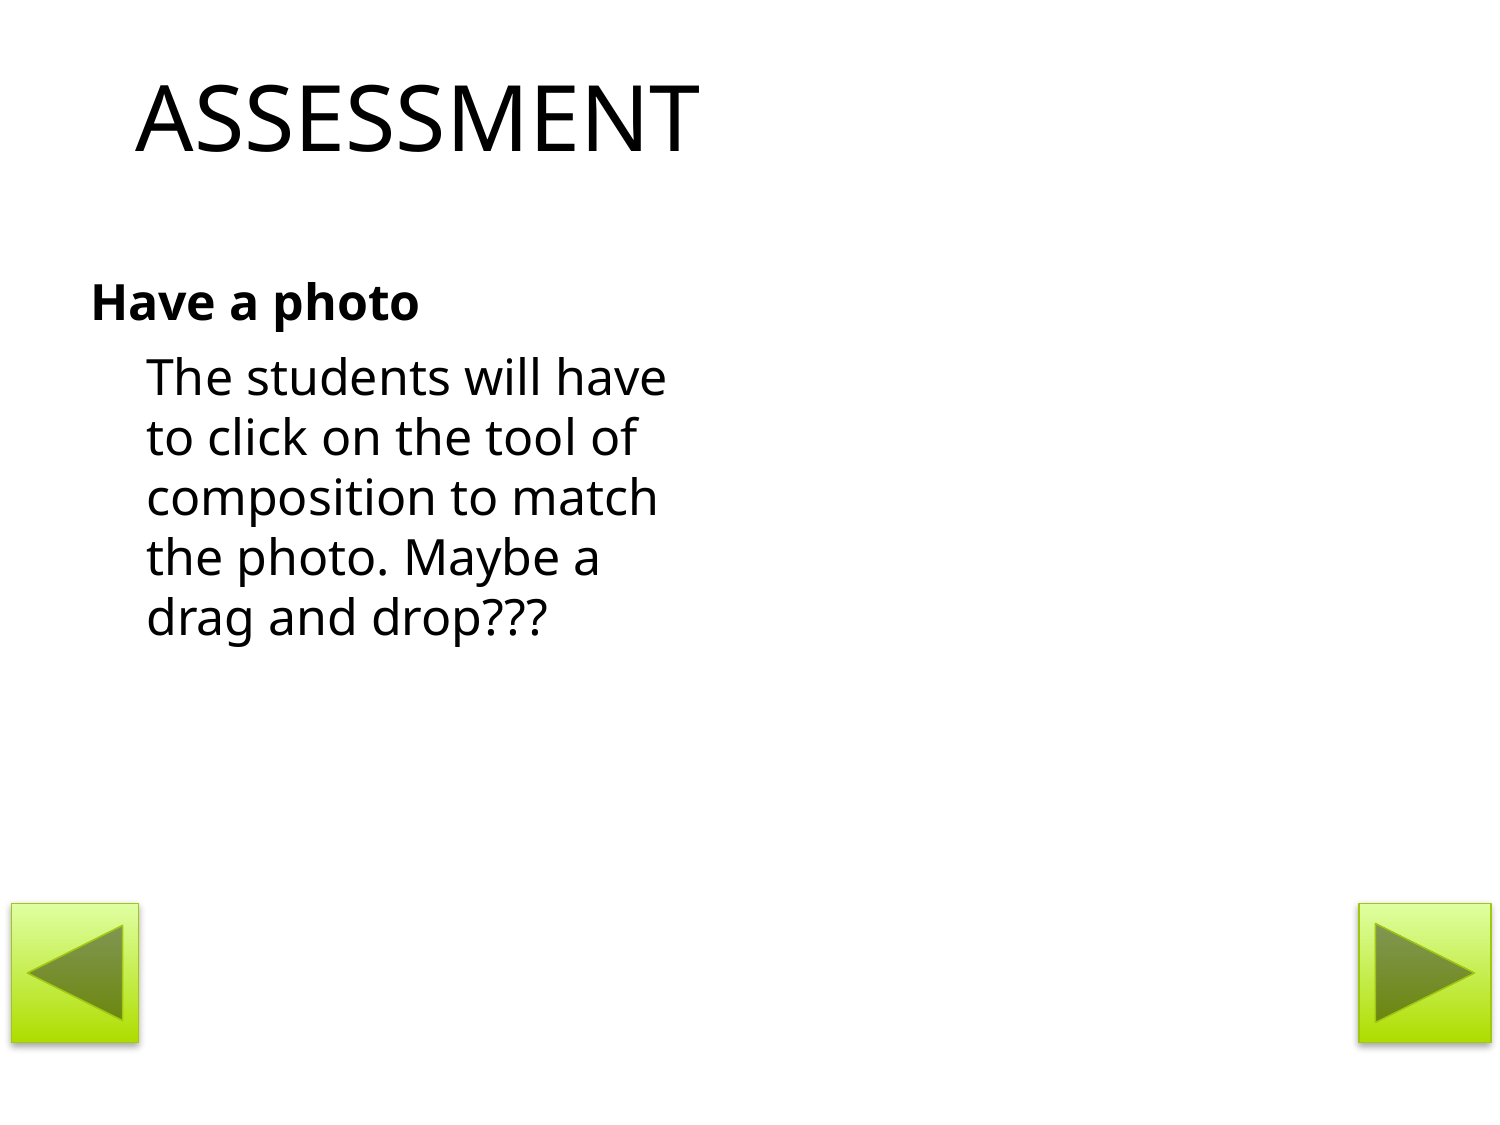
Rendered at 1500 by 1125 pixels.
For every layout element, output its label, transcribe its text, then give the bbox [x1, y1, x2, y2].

list The students will have to click on the tool of composition to match the photo. Maybe a drag and drop??? [75, 337, 738, 986]
title ASSESSMENT [75, 21, 762, 209]
list Have a photo [75, 232, 738, 337]
